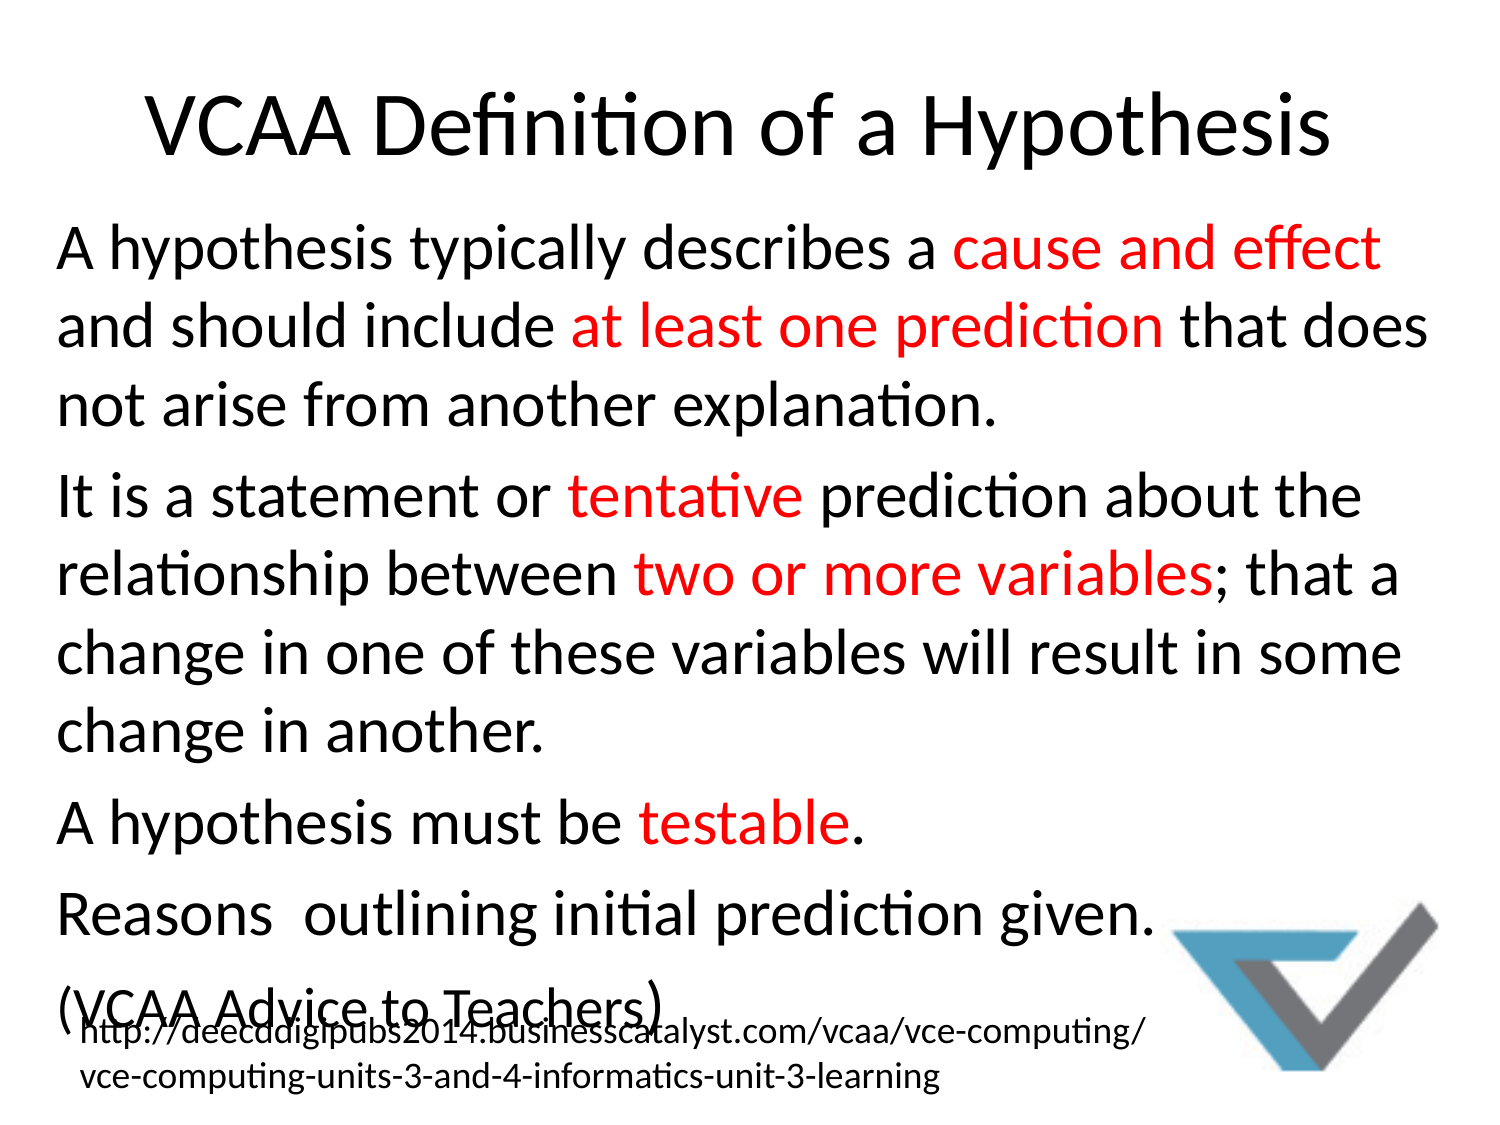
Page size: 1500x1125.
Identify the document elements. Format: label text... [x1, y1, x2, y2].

title VCAA Definition of a Hypothesis [64, 42, 1415, 194]
text_box A hypothesis typically describes a cause and effect and should include at least one prediction that does not arise from another explanation. It is a statement or tentative prediction about the relationship between two or more variables; that a change in one of these variables will result in some change in another. A hypothesis must be testable. Reasons outlining initial prediction given. (VCAA Advice to Teachers) [41, 196, 1459, 1052]
picture [1161, 895, 1449, 1097]
text_box http://deecddigipubs2014.businesscatalyst.com/vcaa/vce-computing/vce-computing-units-3-and-4-informatics-unit-3-learning [64, 998, 1161, 1104]
